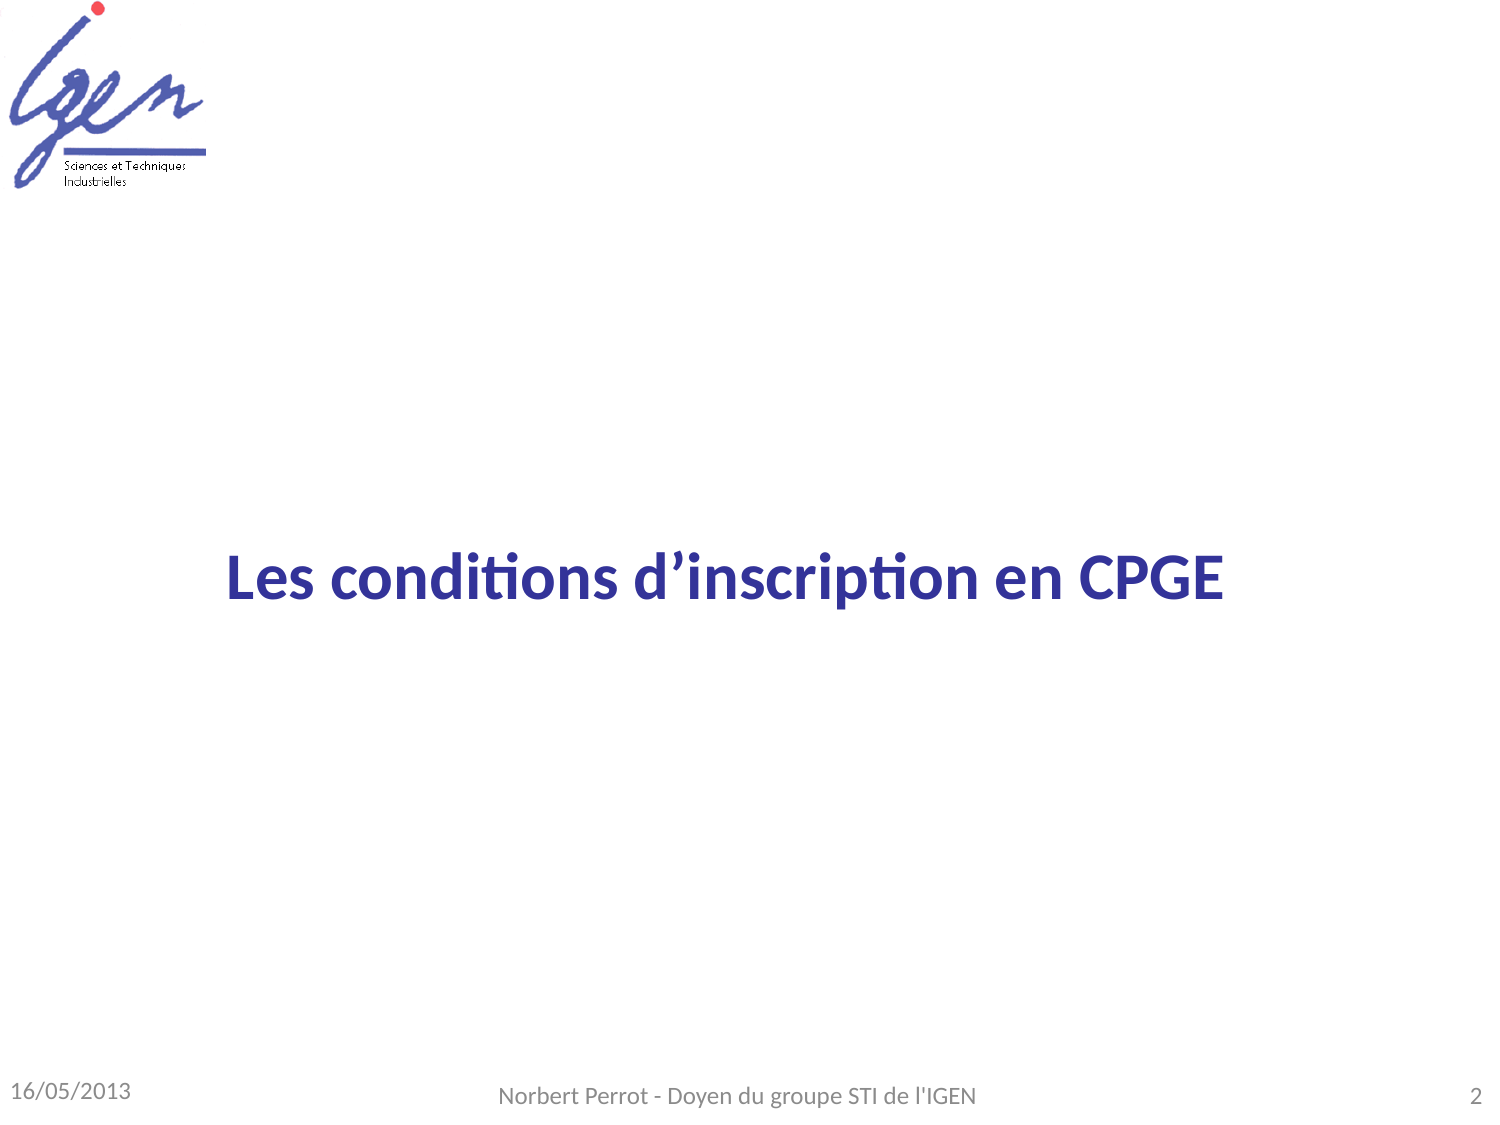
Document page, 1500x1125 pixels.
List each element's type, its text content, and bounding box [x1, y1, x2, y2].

slide_number 2 [1147, 1065, 1498, 1125]
footer Norbert Perrot - Doyen du groupe STI de l'IGEN [454, 1065, 1022, 1125]
text_box Les conditions d’inscription en CPGE [159, 501, 1294, 621]
picture [0, 0, 206, 192]
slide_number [0, 1059, 346, 1120]
